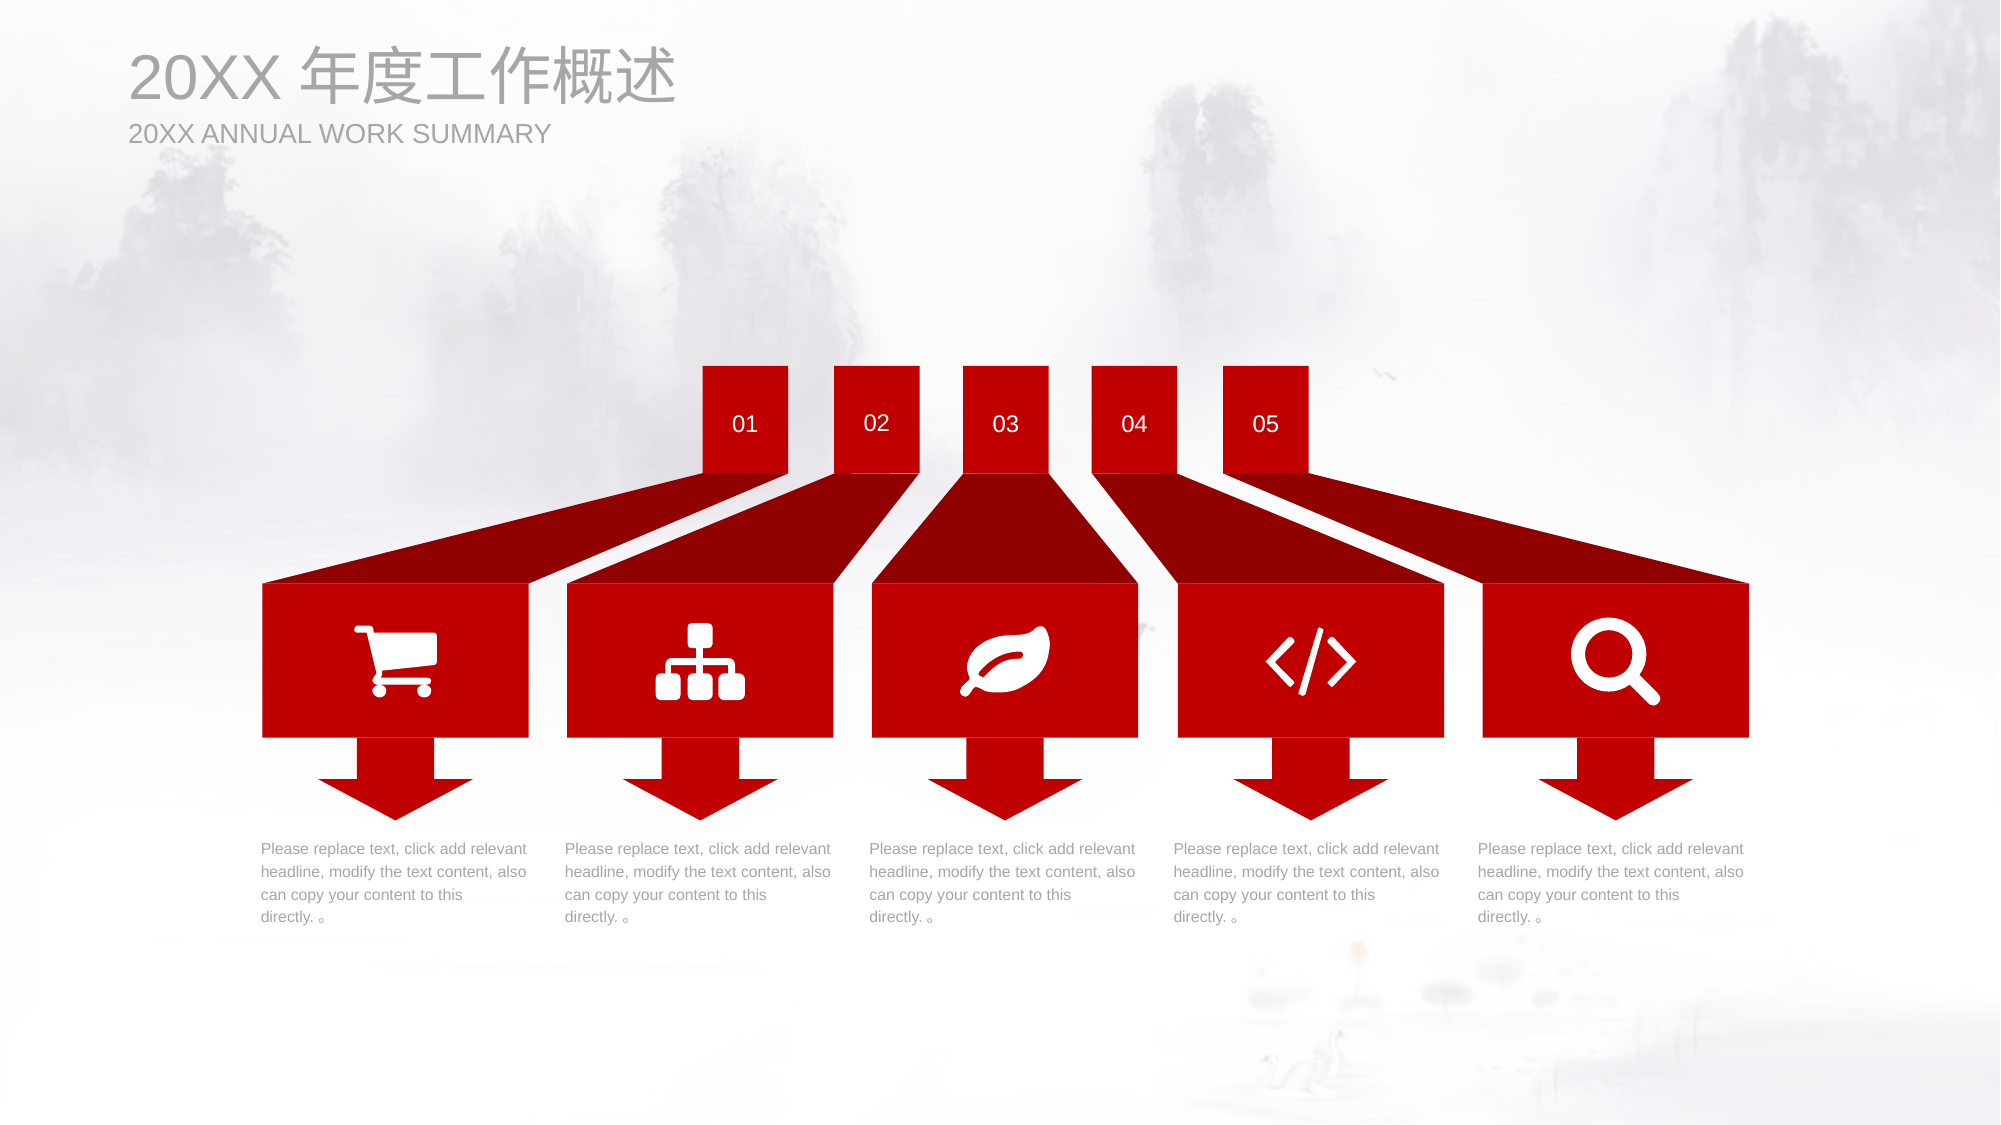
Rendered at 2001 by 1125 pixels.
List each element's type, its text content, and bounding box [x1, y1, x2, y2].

text_box 20XX年度工作概述 [128, 36, 743, 113]
text_box Please replace text, click add relevant headline, modify the text content, also can copy your content to this directly.。 [260, 834, 535, 926]
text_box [871, 365, 1091, 821]
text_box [567, 365, 871, 821]
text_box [1445, 365, 1749, 821]
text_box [1091, 365, 1445, 821]
text_box 20XX ANNUAL WORK SUMMARY [128, 115, 565, 149]
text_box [262, 365, 567, 821]
text_box Please replace text, click add relevant headline, modify the text content, also can copy your content to this directly.。 [1477, 834, 1752, 926]
text_box Please replace text, click add relevant headline, modify the text content, also can copy your content to this directly.。 [565, 834, 839, 926]
text_box Please replace text, click add relevant headline, modify the text content, also can copy your content to this directly.。 [1173, 834, 1448, 926]
text_box Please replace text, click add relevant headline, modify the text content, also can copy your content to this directly.。 [869, 834, 1144, 926]
